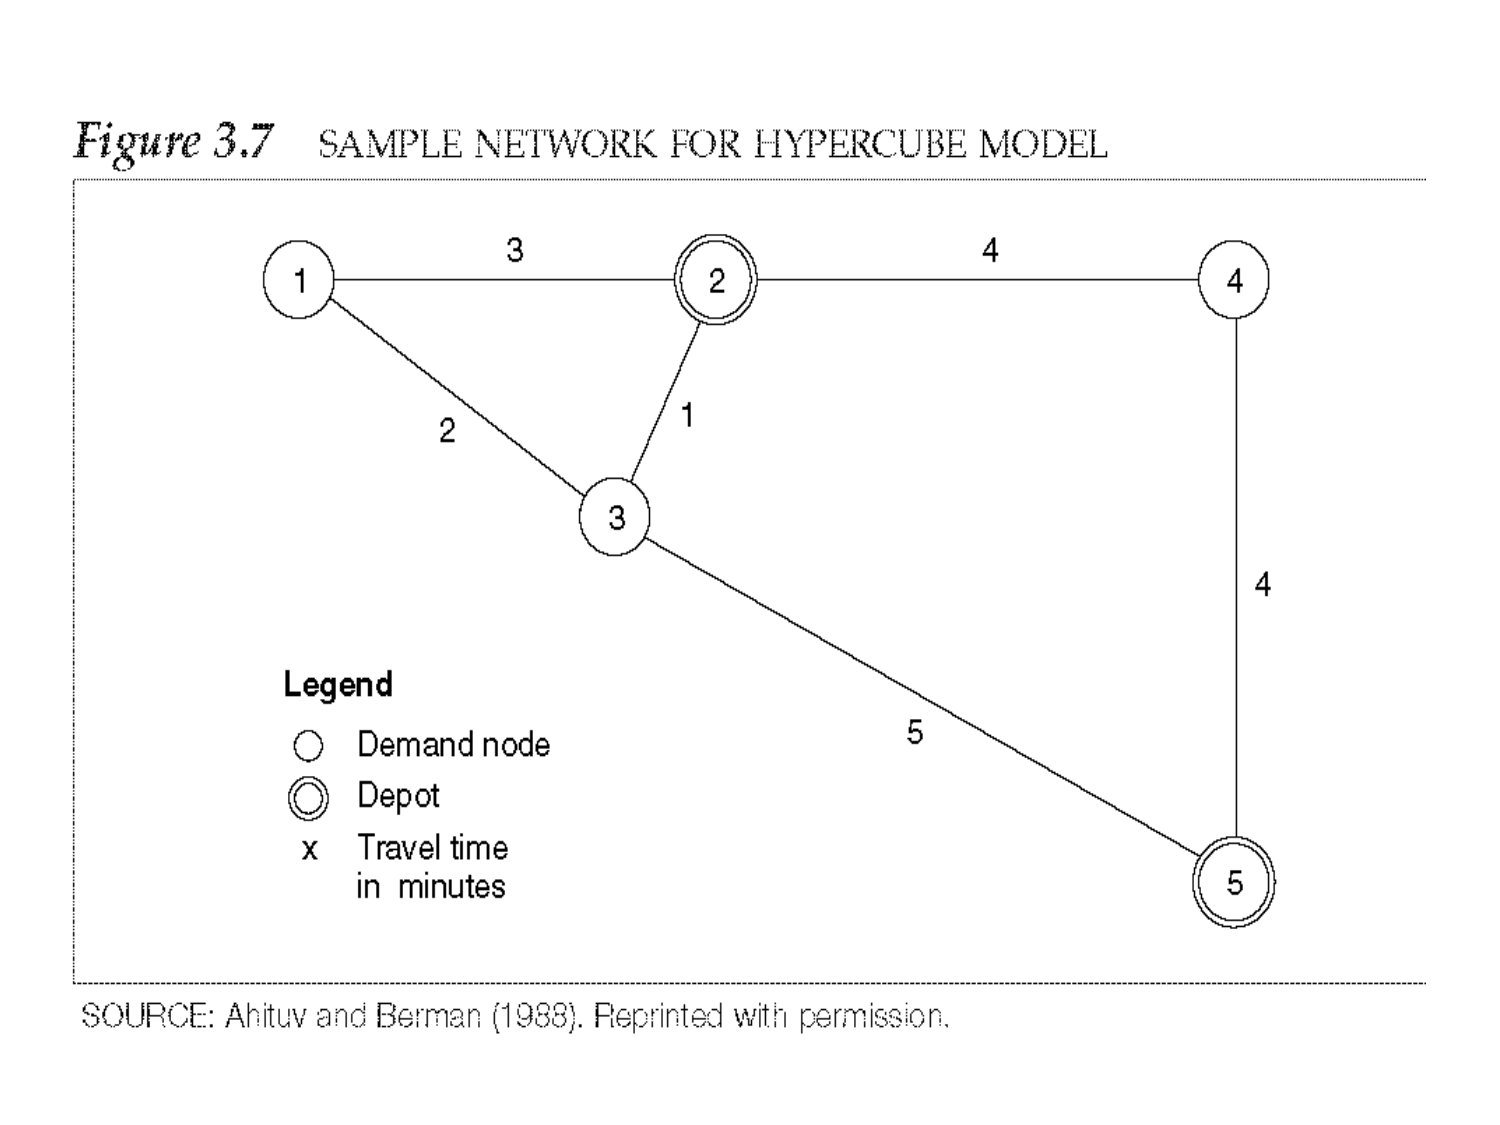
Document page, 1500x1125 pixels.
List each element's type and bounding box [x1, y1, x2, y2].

picture [62, 99, 1426, 1063]
